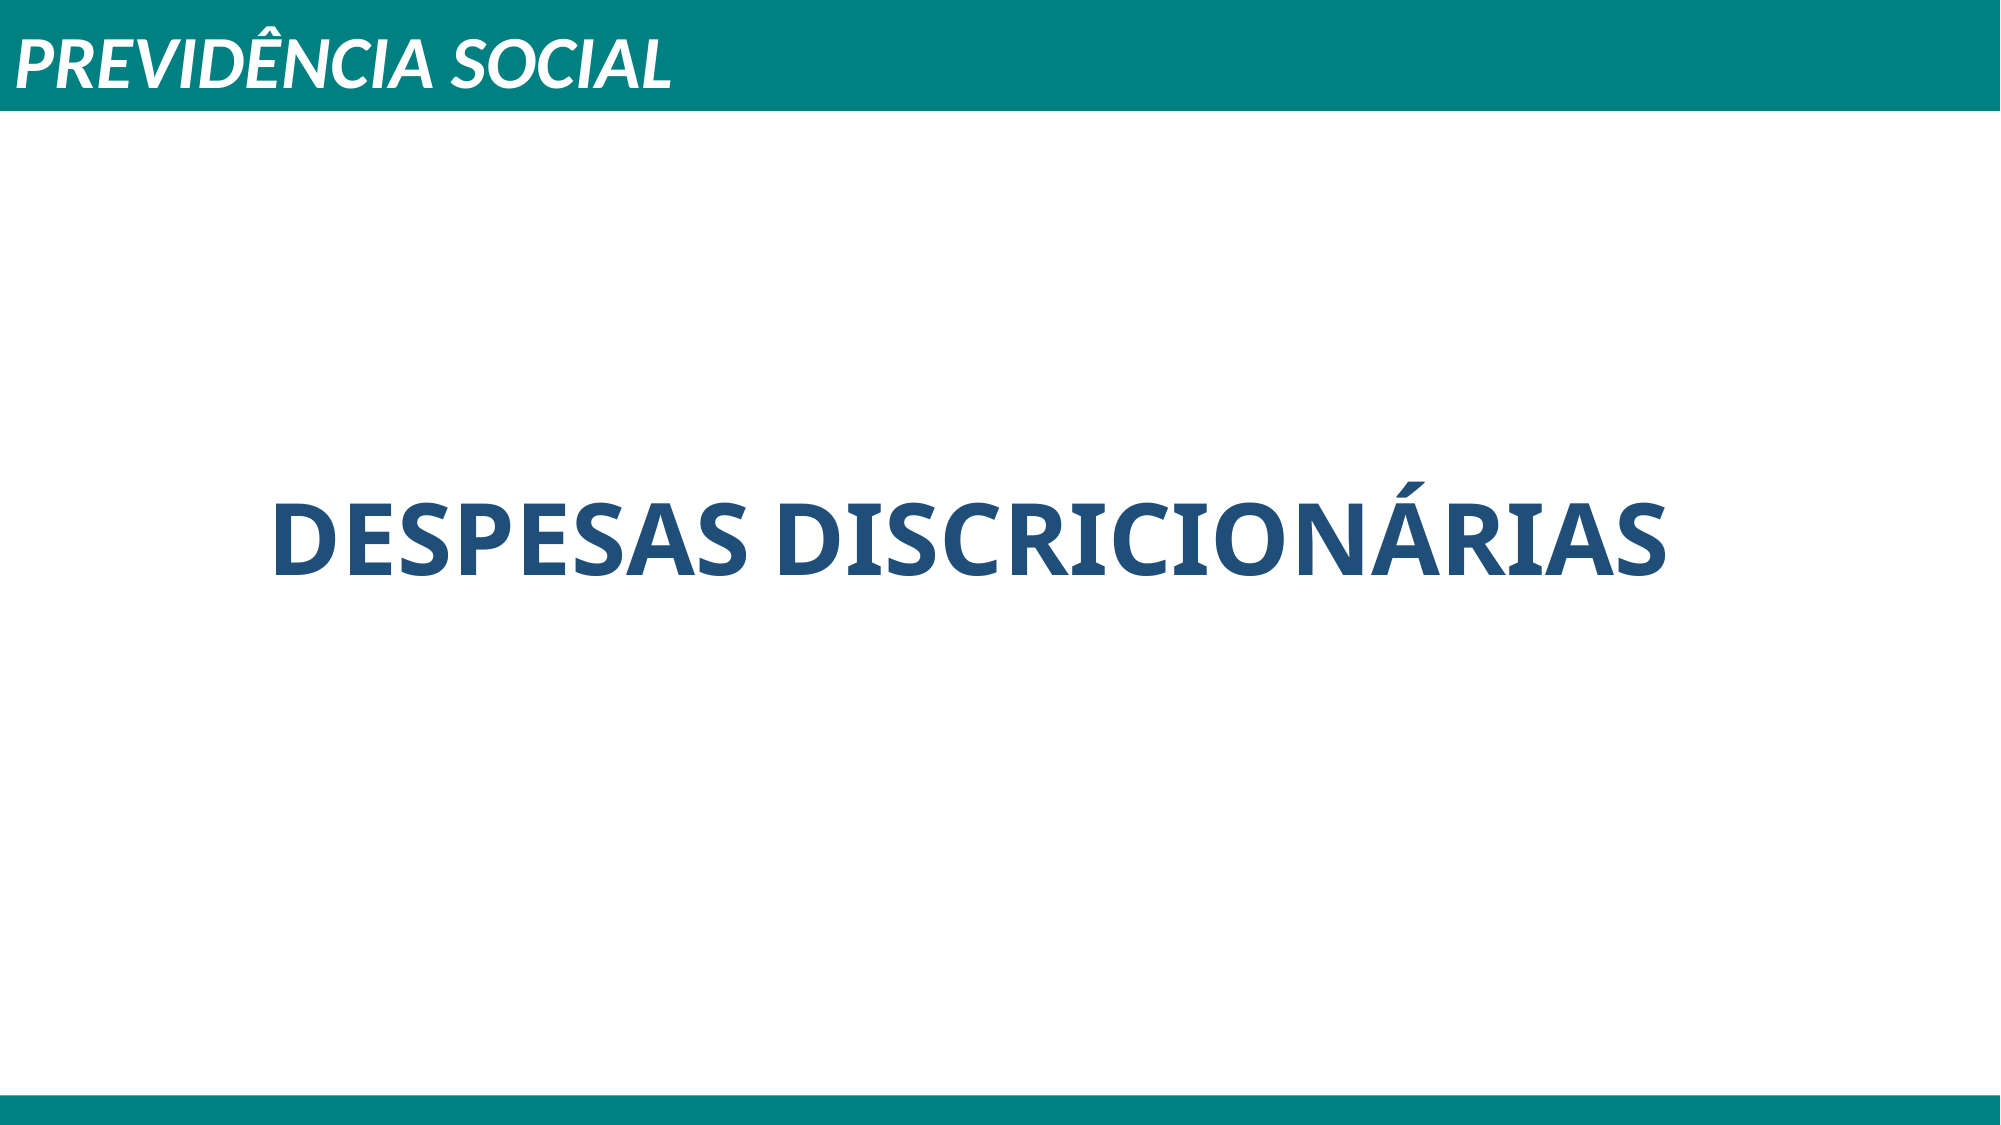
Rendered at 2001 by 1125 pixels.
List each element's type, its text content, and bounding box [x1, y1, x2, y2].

text_box DESPESAS DISCRICIONÁRIAS [171, 346, 1766, 724]
text_box PREVIDÊNCIA SOCIAL [0, 0, 2000, 111]
text_box [0, 1095, 2000, 1125]
